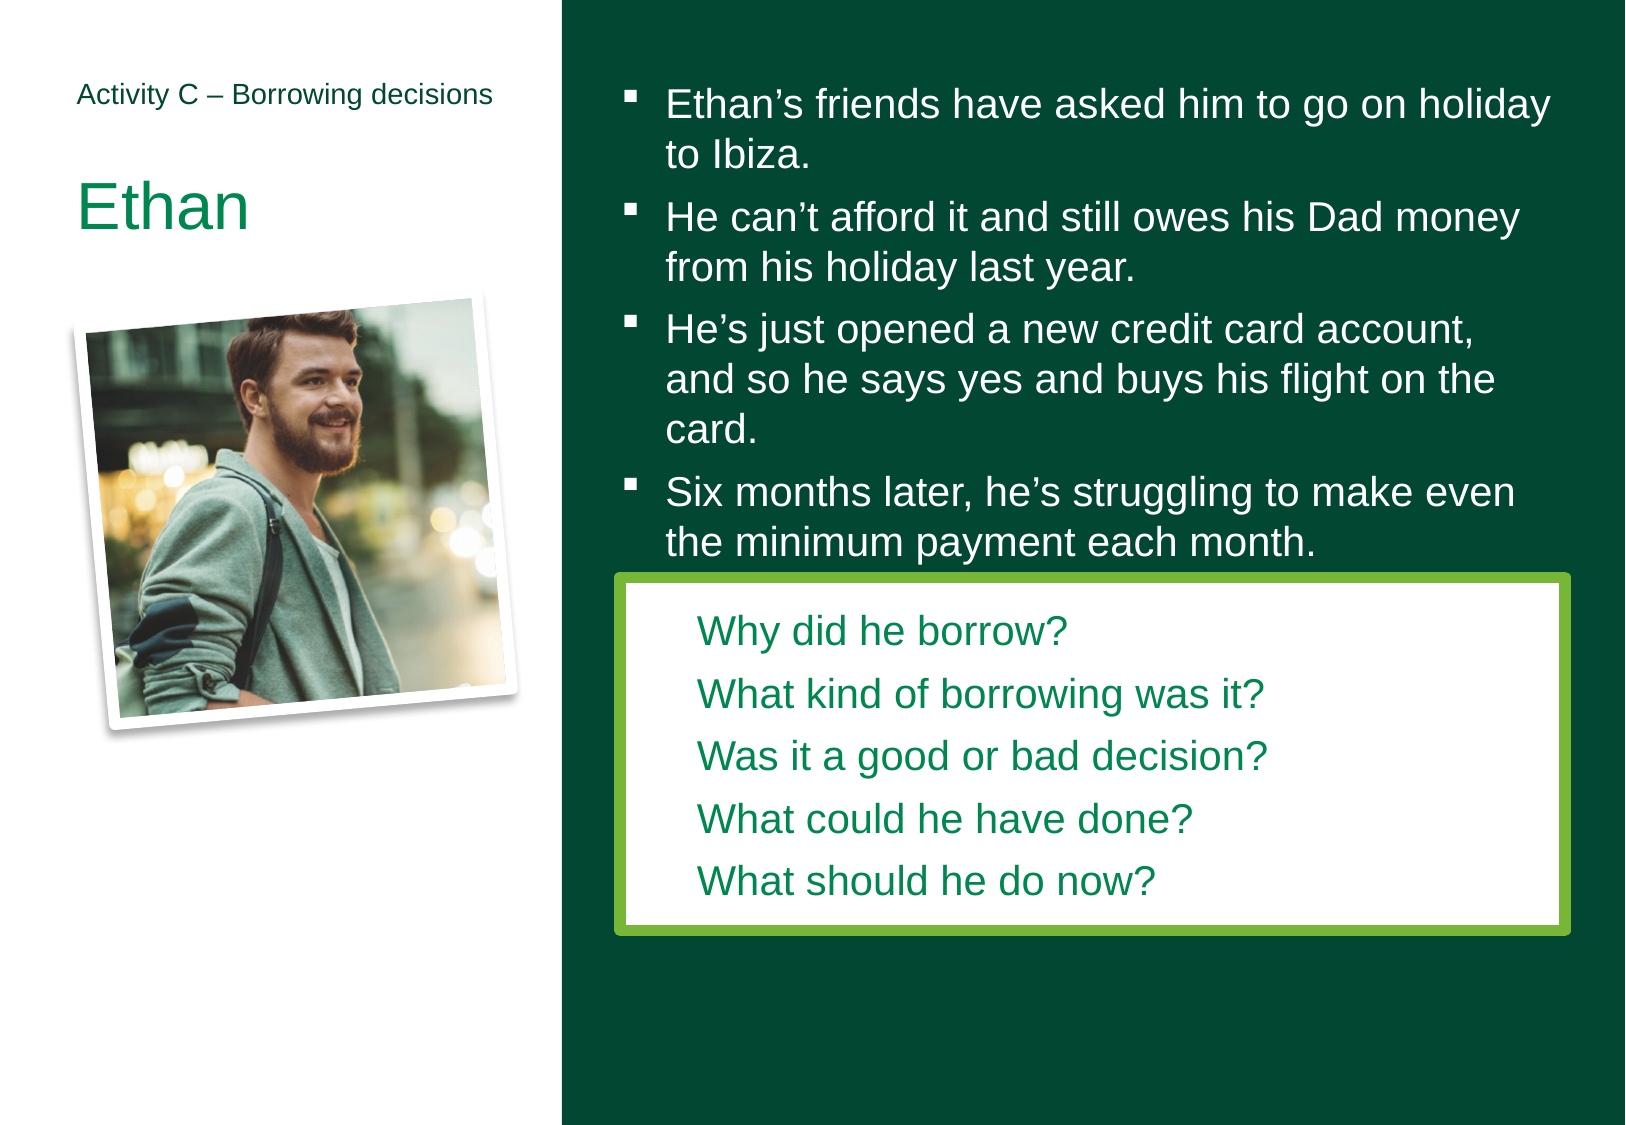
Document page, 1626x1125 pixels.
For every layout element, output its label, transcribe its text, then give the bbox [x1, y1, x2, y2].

text_box Ethan’s friends have asked him to go on holiday to Ibiza. He can’t afford it and still owes his Dad money from his holiday last year. He’s just opened a new credit card account, and so he says yes and buys his flight on the card. Six months later, he’s struggling to make even the minimum payment each month. [561, 0, 1625, 1125]
text_box Why did he borrow? What kind of borrowing was it? Was it a good or bad decision? What could he have done? What should he do now? [620, 577, 1565, 931]
picture [86, 299, 505, 717]
title Activity C – Borrowing decisions Ethan [76, 75, 561, 273]
